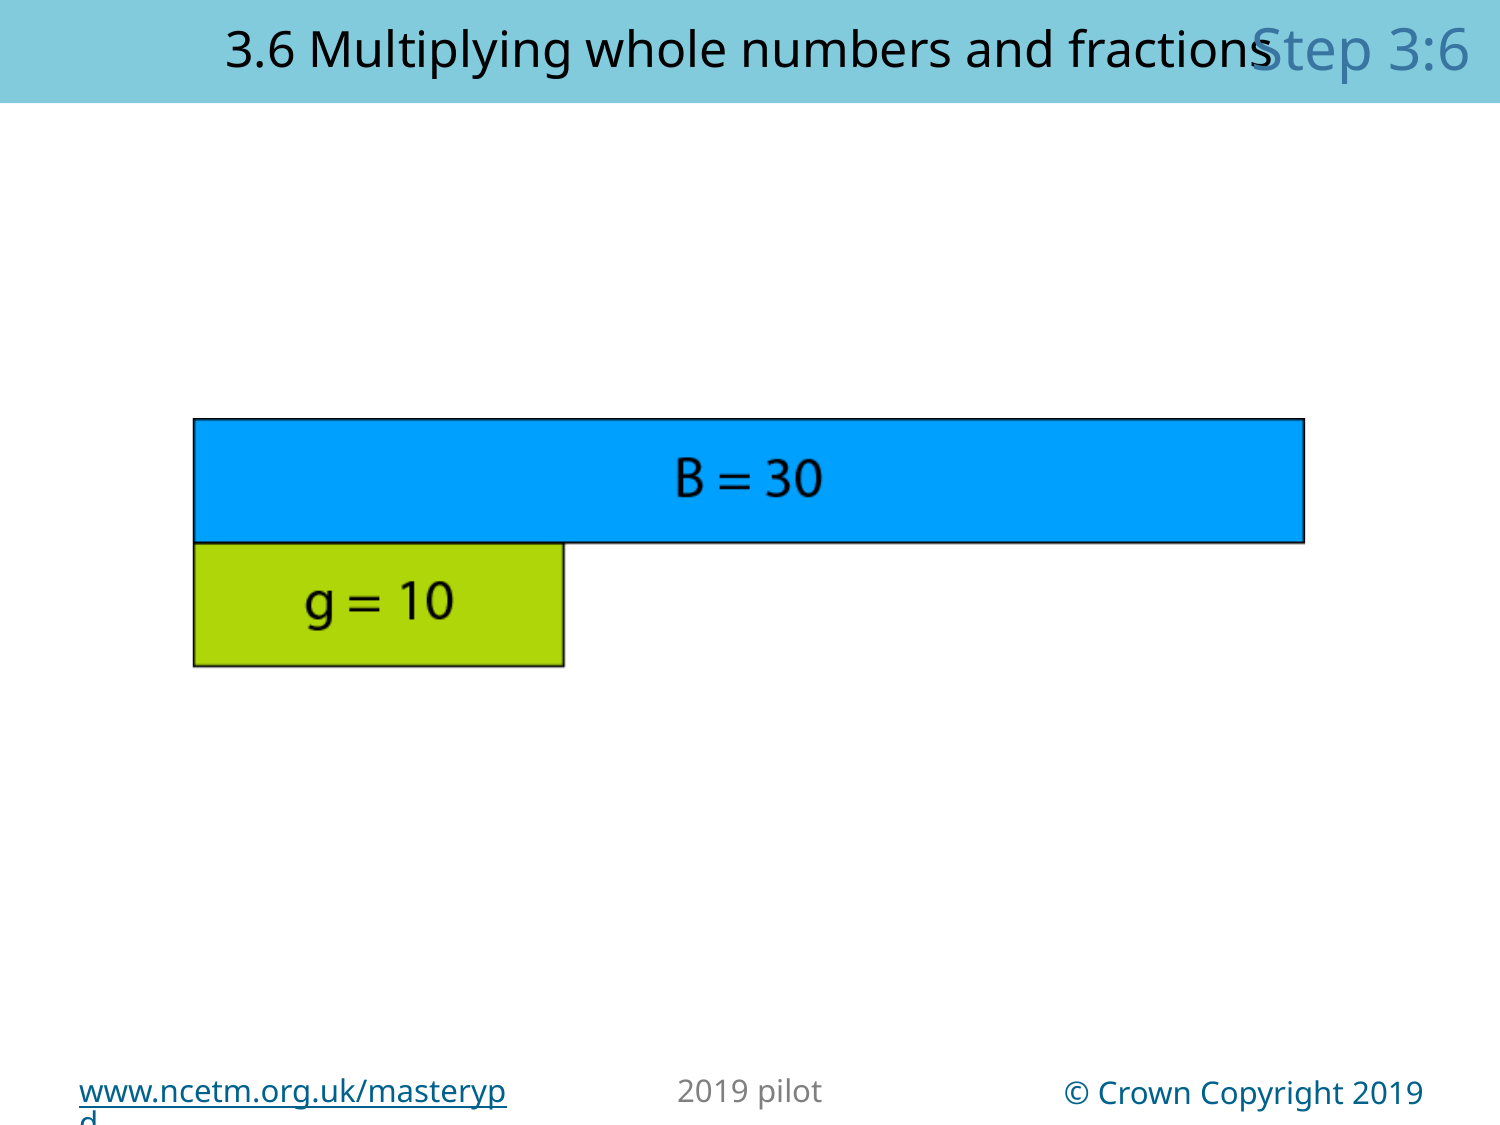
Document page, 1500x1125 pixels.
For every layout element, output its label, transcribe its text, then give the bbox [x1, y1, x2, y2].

picture [101, 418, 1399, 707]
list Step 3:6 [0, 0, 1500, 104]
